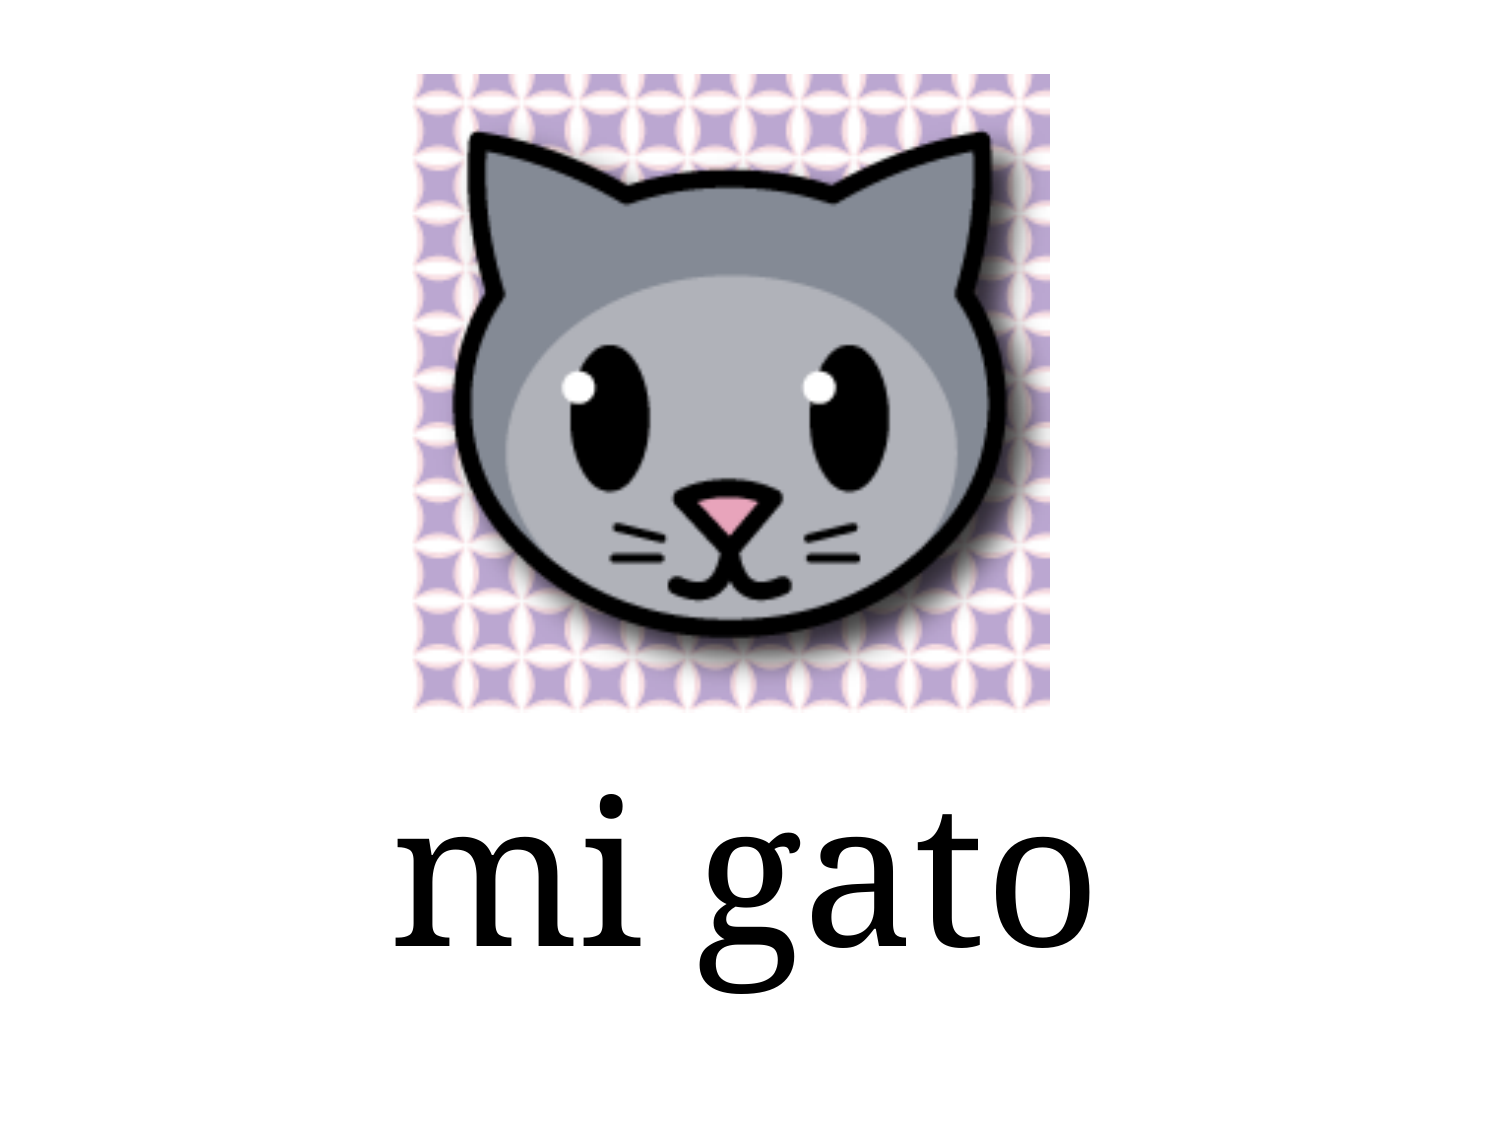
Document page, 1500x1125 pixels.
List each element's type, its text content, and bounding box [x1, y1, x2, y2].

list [412, 74, 1051, 713]
text_box mi gato [375, 738, 1150, 1027]
